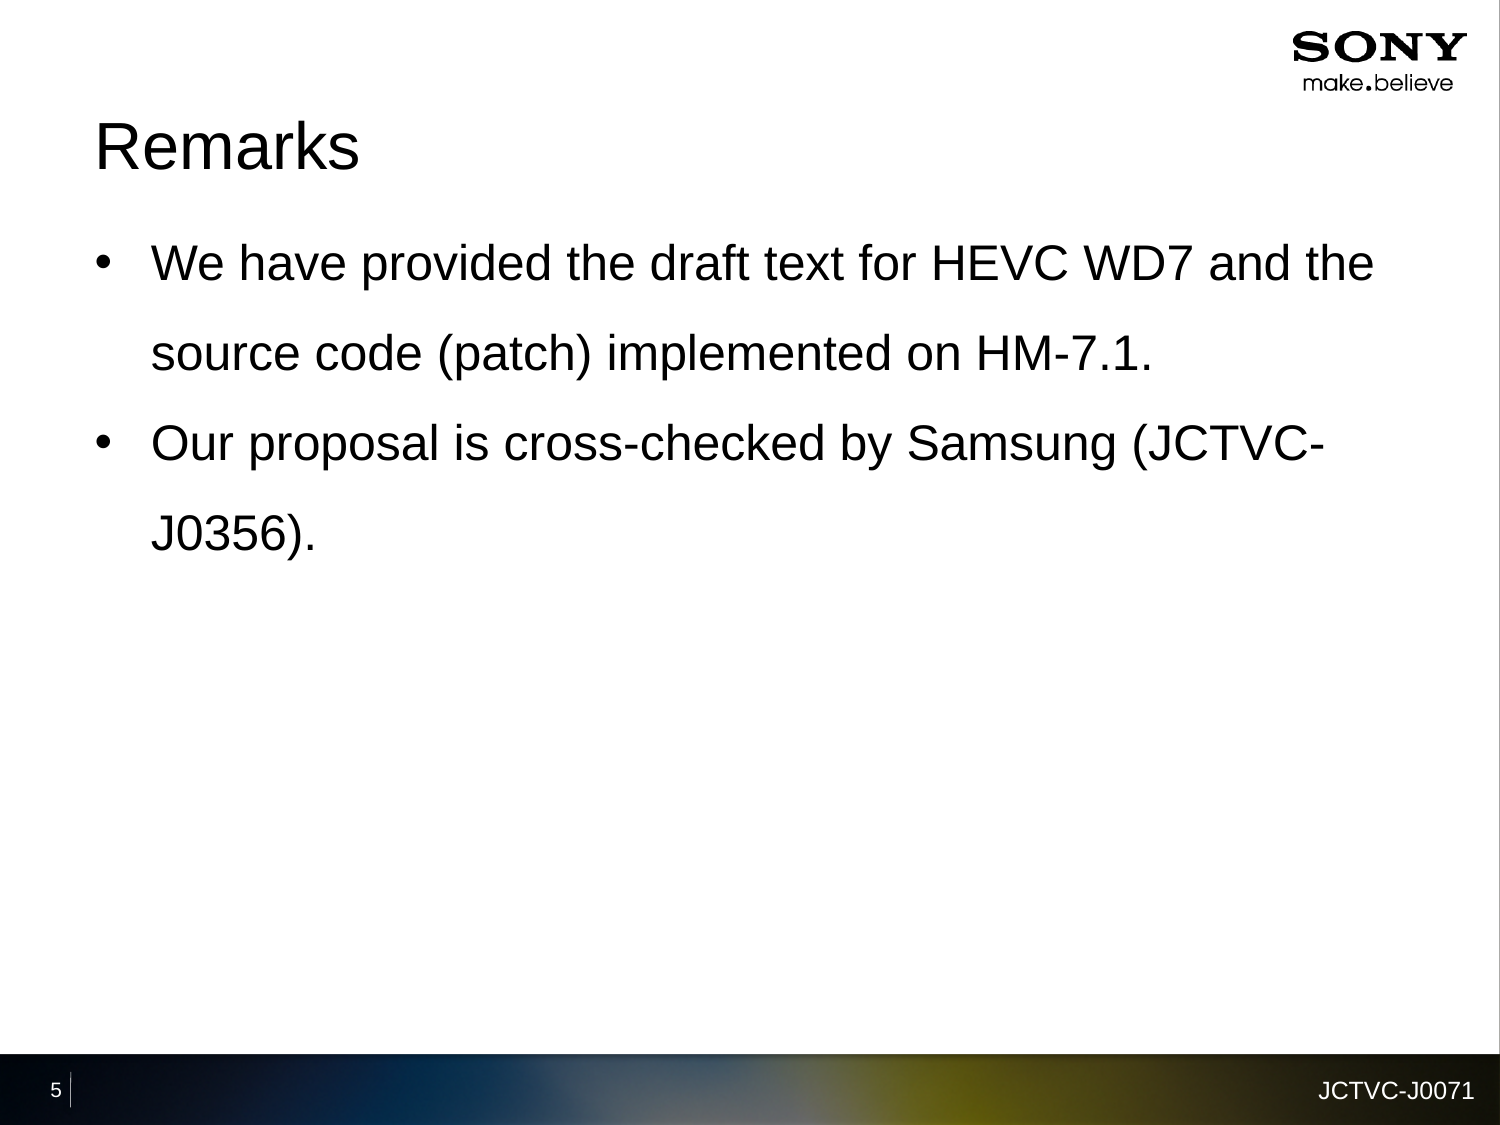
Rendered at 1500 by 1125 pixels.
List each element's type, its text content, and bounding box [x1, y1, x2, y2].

slide_number 5 [20, 1071, 62, 1108]
list We have provided the draft text for HEVC WD7 and the source code (patch) implemented on HM-7.1. Our proposal is cross-checked by Samsung (JCTVC-J0356). [94, 200, 1465, 1028]
picture [0, 1055, 1500, 1125]
title Remarks [94, 64, 1270, 184]
footer JCTVC-J0071 [1015, 1059, 1491, 1120]
